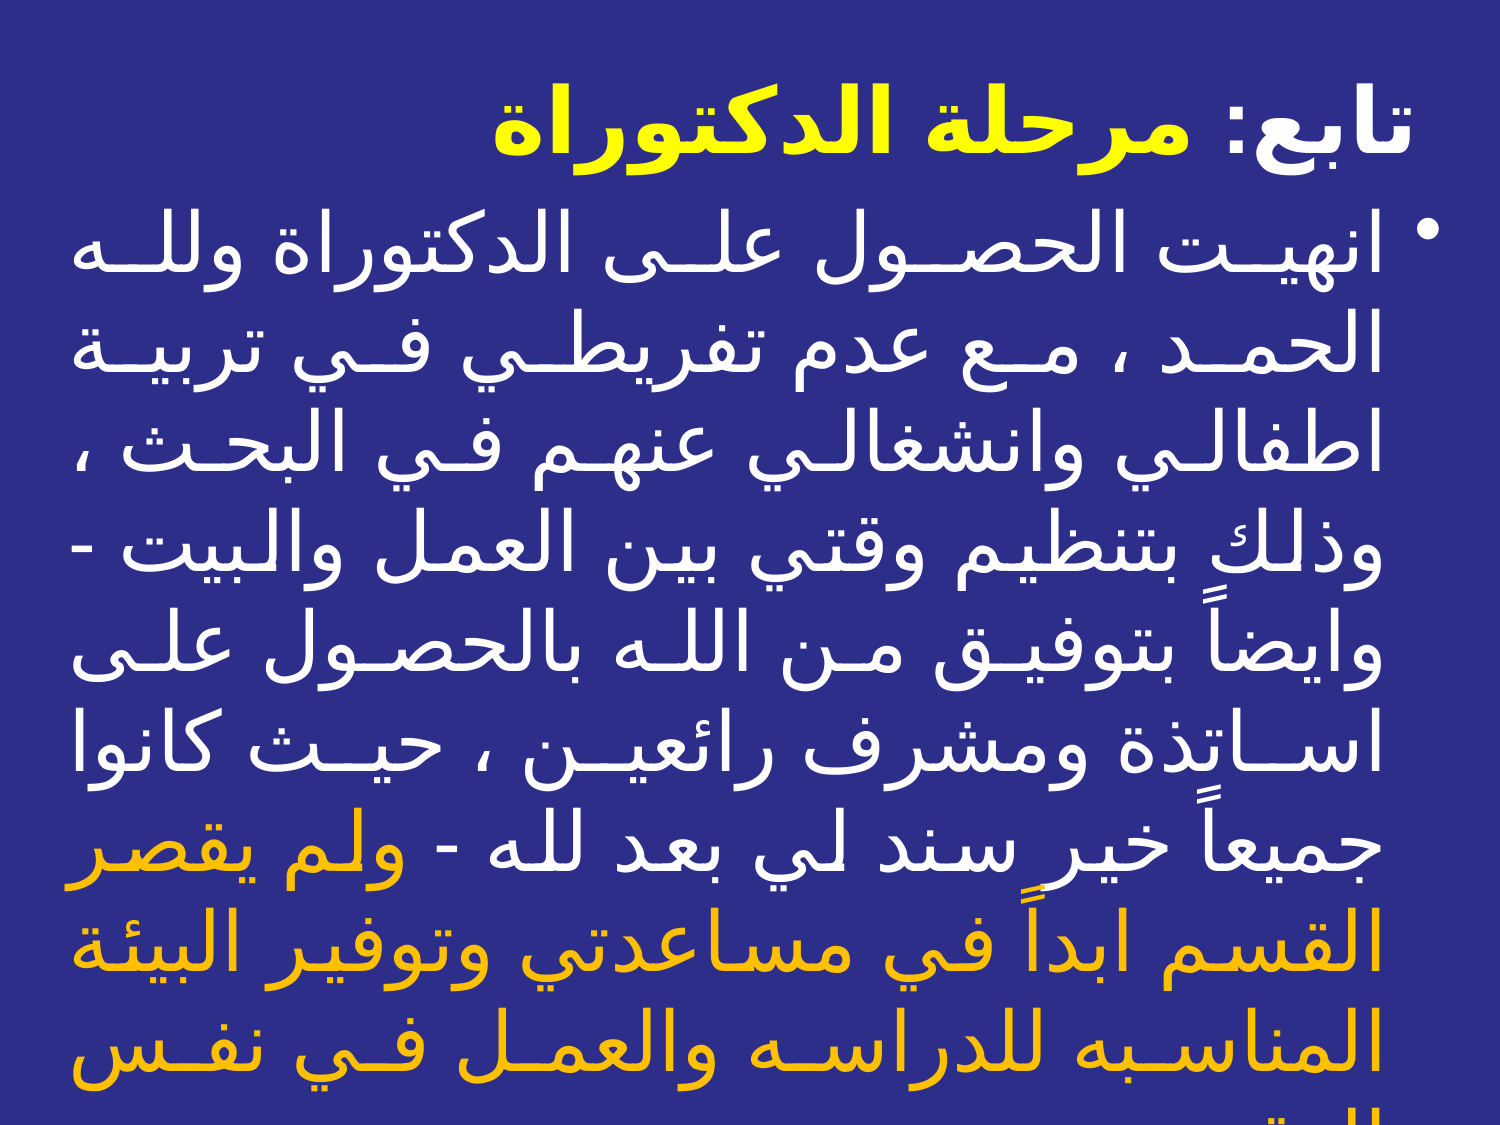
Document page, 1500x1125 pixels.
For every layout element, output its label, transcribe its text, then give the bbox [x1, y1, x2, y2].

list تابع: مرحلة الدكتوراة انهيت الحصول على الدكتوراة ولله الحمد ، مع عدم تفريطي في تربية اطفالي وانشغالي عنهم في البحث ، وذلك بتنظيم وقتي بين العمل والبيت - وايضاً بتوفيق من الله بالحصول على اساتذة ومشرف رائعين ، حيث كانوا جميعاً خير سند لي بعد لله - ولم يقصر القسم ابداً في مساعدتي وتوفير البيئة المناسبه للدراسه والعمل في نفس الوقت. [52, 54, 1459, 1048]
